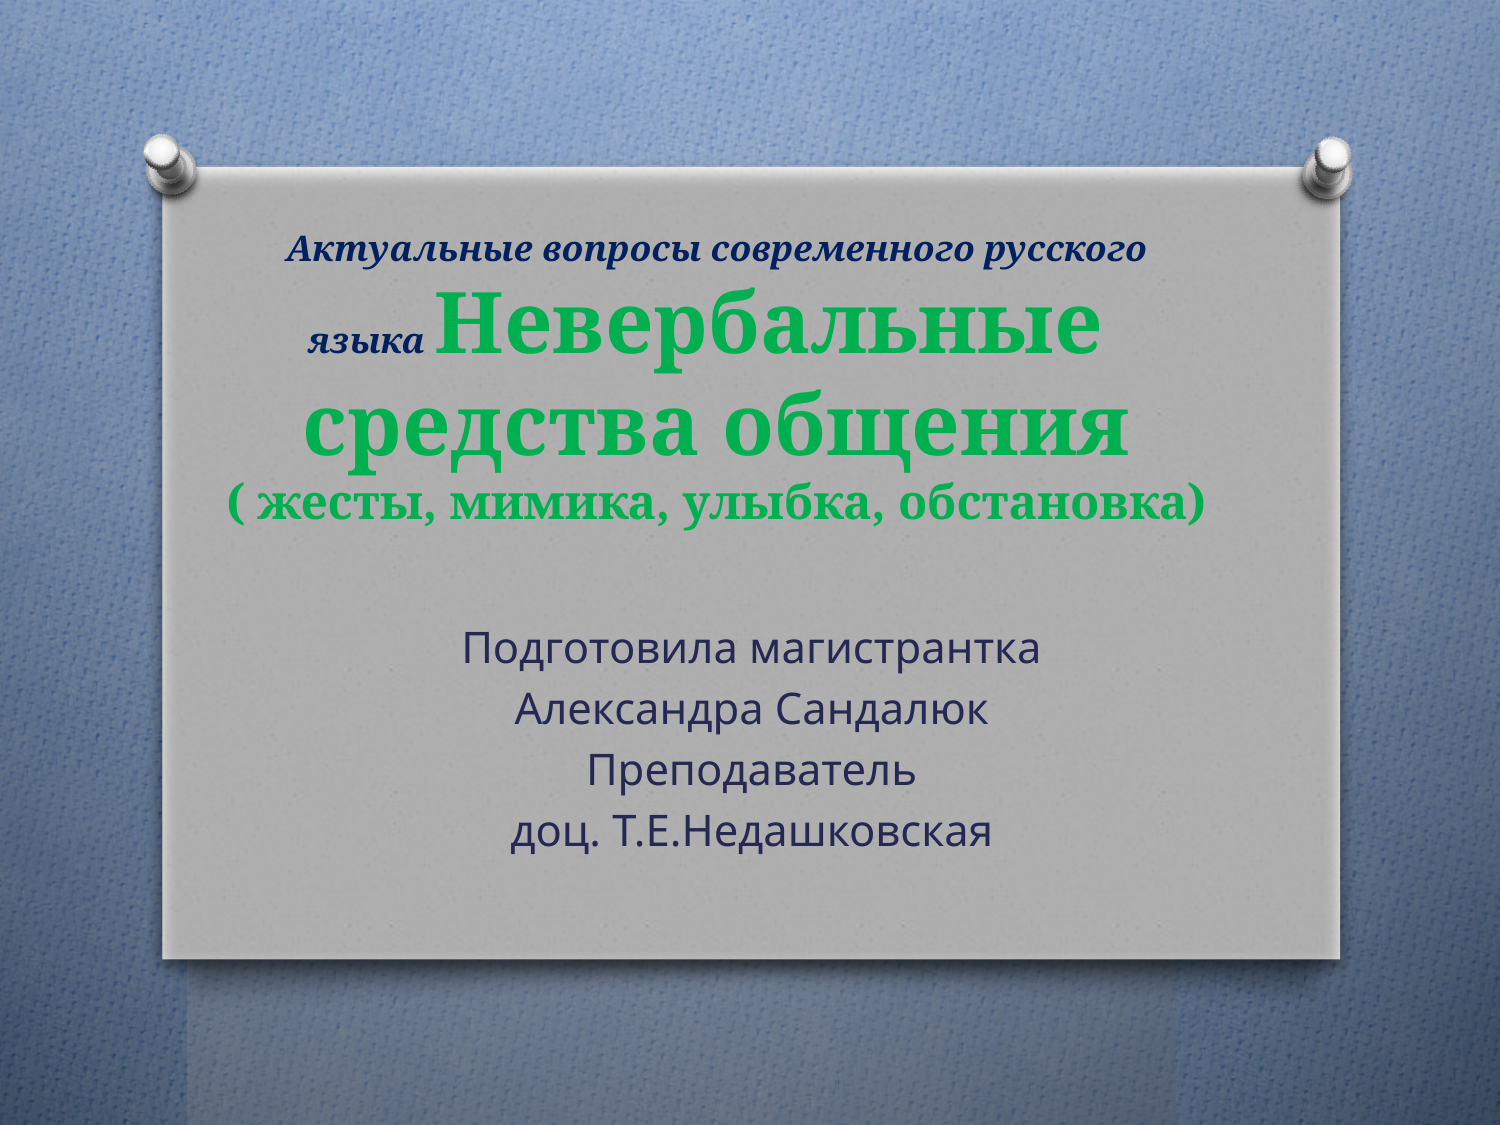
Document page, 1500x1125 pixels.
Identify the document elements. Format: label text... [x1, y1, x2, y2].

picture [1274, 109, 1396, 230]
subtitle Подготовила магистрантка Александра Сандалюк Преподаватель доц. Т.Е.Недашковская [283, 612, 1221, 863]
title Актуальные вопросы современного русского языка Невербальные средства общения ( жесты, мимика, улыбка, обстановка) [210, 208, 1223, 595]
picture [112, 100, 235, 224]
